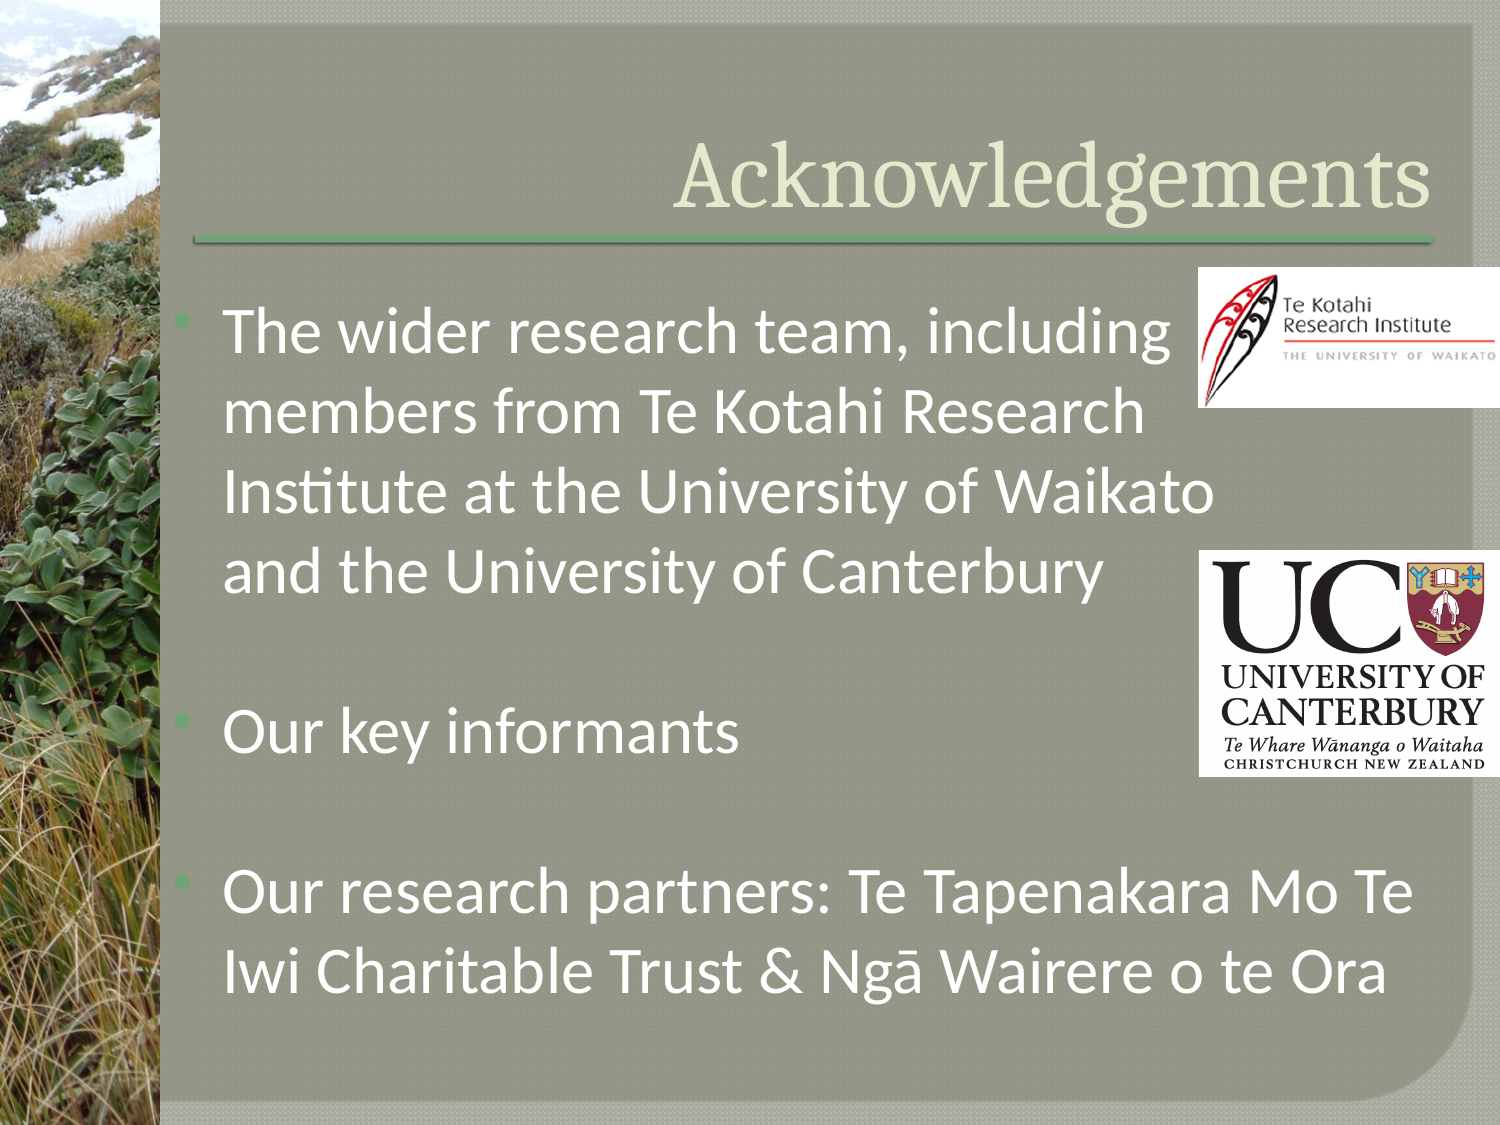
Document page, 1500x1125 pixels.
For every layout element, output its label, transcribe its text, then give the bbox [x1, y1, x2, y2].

picture [0, 0, 160, 1125]
list The wider research team, including members from Te Kotahi Research Institute at the University of Waikato and the University of Canterbury Our key informants Our research partners: Te Tapenakara Mo Te Iwi Charitable Trust & Ngā Wairere o te Ora [159, 278, 1496, 1022]
picture [1198, 550, 1500, 777]
picture [1198, 266, 1500, 408]
title Acknowledgements [180, 46, 1447, 234]
